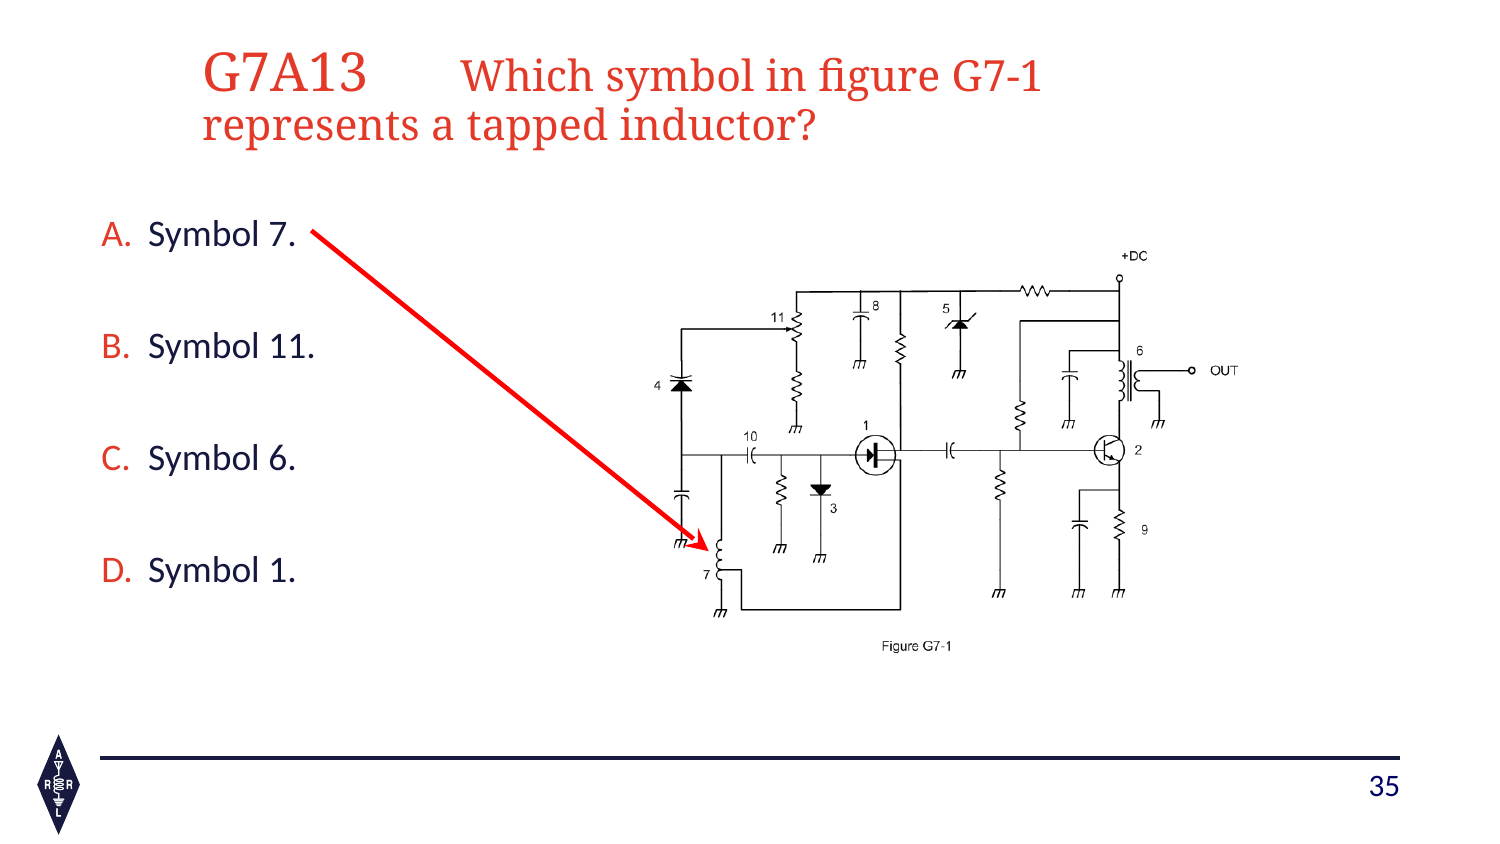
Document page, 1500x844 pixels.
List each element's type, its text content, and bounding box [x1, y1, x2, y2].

picture [561, 190, 1298, 720]
list Symbol 7. Symbol 11. Symbol 6. Symbol 1. [101, 207, 1400, 805]
slide_number 35 [1302, 761, 1400, 807]
picture [37, 734, 80, 835]
title G7A13 Which symbol in figure G7-1 represents a tapped inductor? [202, 39, 1298, 157]
